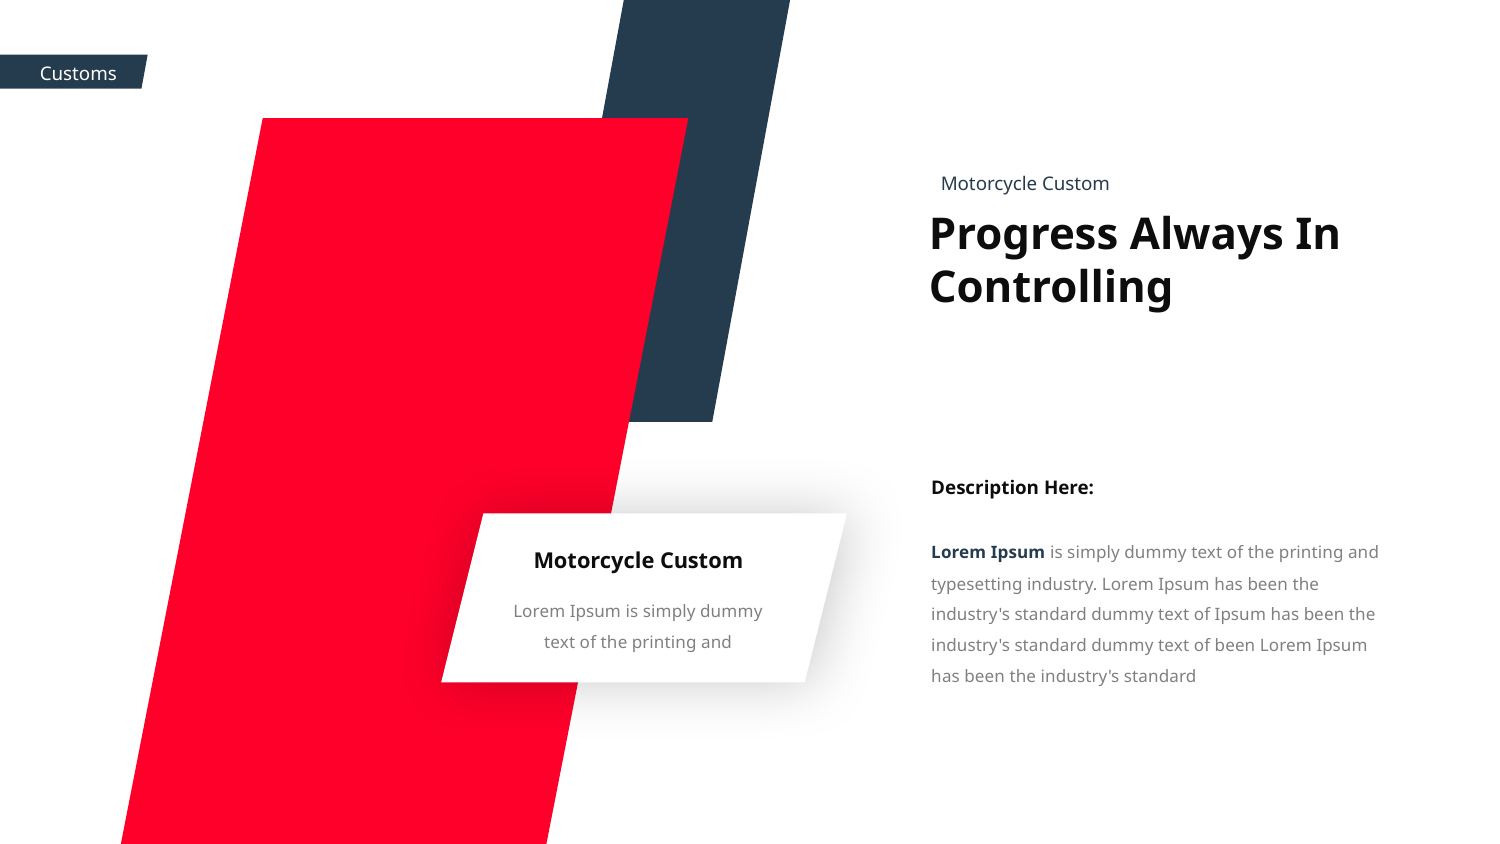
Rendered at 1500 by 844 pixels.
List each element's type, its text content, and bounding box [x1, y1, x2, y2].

text_box [689, 512, 849, 684]
text_box Motorcycle Custom [689, 538, 815, 580]
text_box Motorcycle Custom [926, 164, 1305, 198]
text_box Lorem Ipsum is simply dummy text of the printing and [689, 582, 785, 659]
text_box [0, 54, 264, 93]
text_box Description Here: [916, 468, 1375, 506]
picture [120, 118, 689, 844]
text_box Progress Always In Controlling [914, 198, 1487, 319]
text_box Lorem Ipsum is simply dummy text of the printing and typesetting industry. Lorem Ipsum has been the industry's standard dummy text of Ipsum has been the industry's standard dummy text of been Lorem Ipsum has been the industry's standard [916, 524, 1403, 694]
